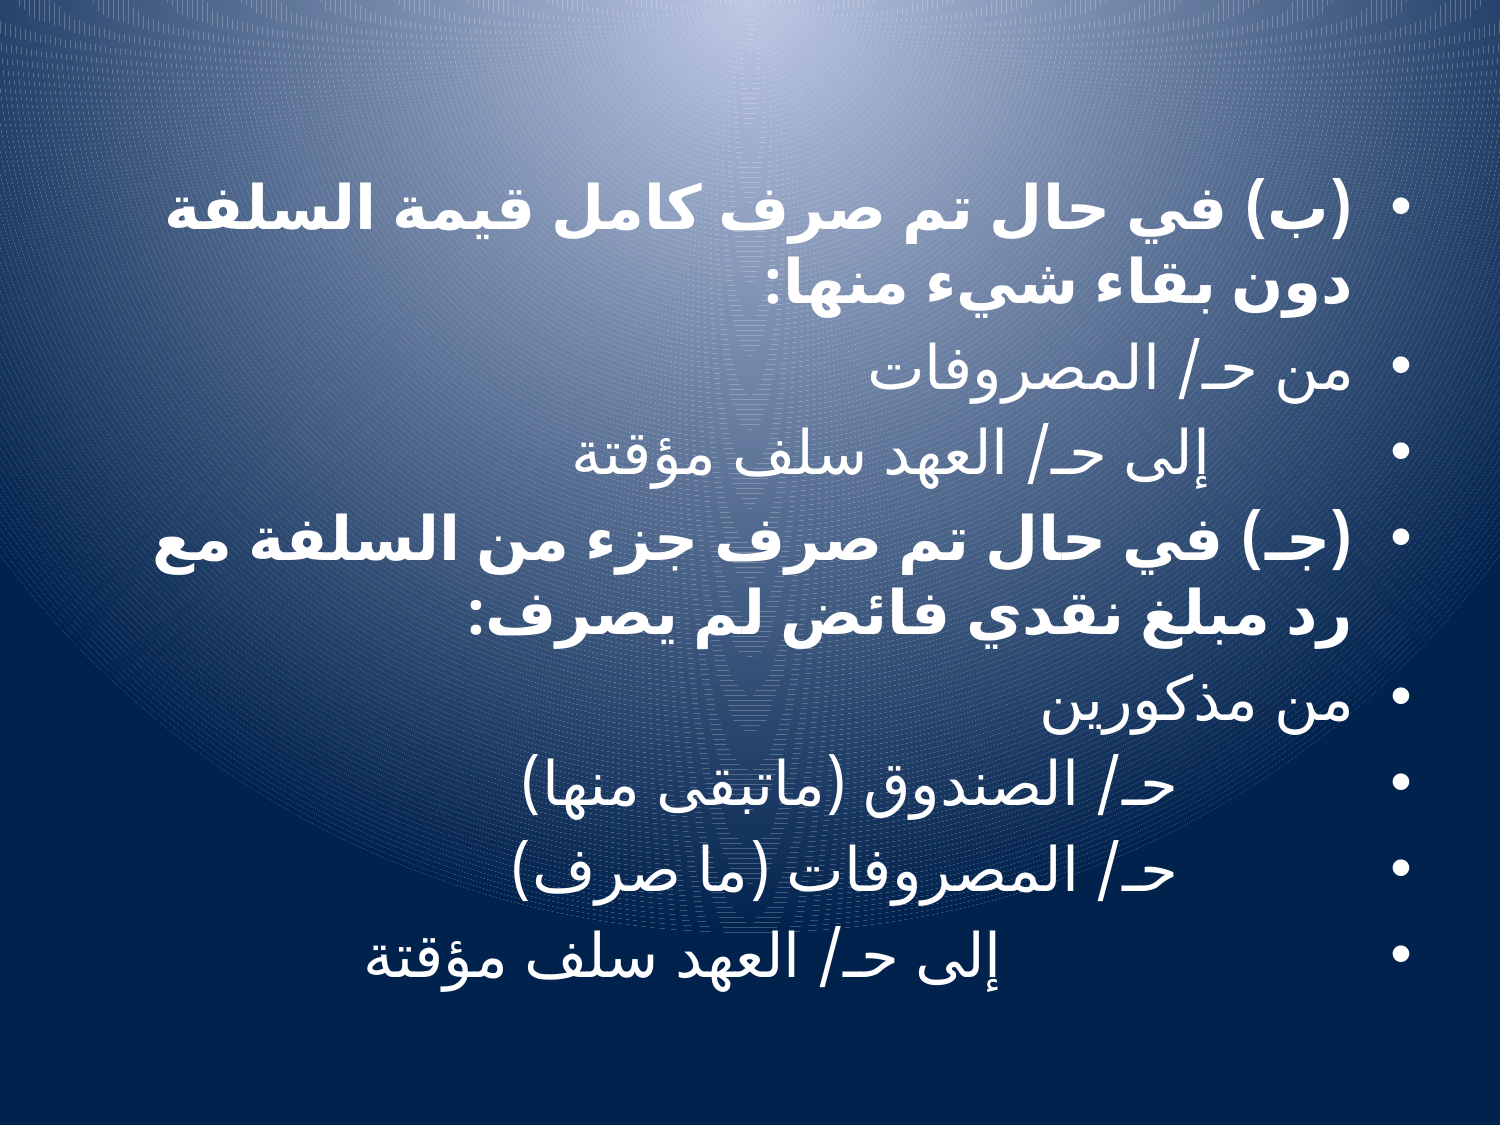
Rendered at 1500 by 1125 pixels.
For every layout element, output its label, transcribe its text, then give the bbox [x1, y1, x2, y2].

list (ب) في حال تم صرف كامل قيمة السلفة دون بقاء شيء منها: من حـ/ المصروفات إلى حـ/ العهد سلف مؤقتة (جـ) في حال تم صرف جزء من السلفة مع رد مبلغ نقدي فائض لم يصرف: من مذكورين حـ/ الصندوق (ماتبقى منها) حـ/ المصروفات (ما صرف) إلى حـ/ العهد سلف مؤقتة [75, 160, 1425, 1005]
